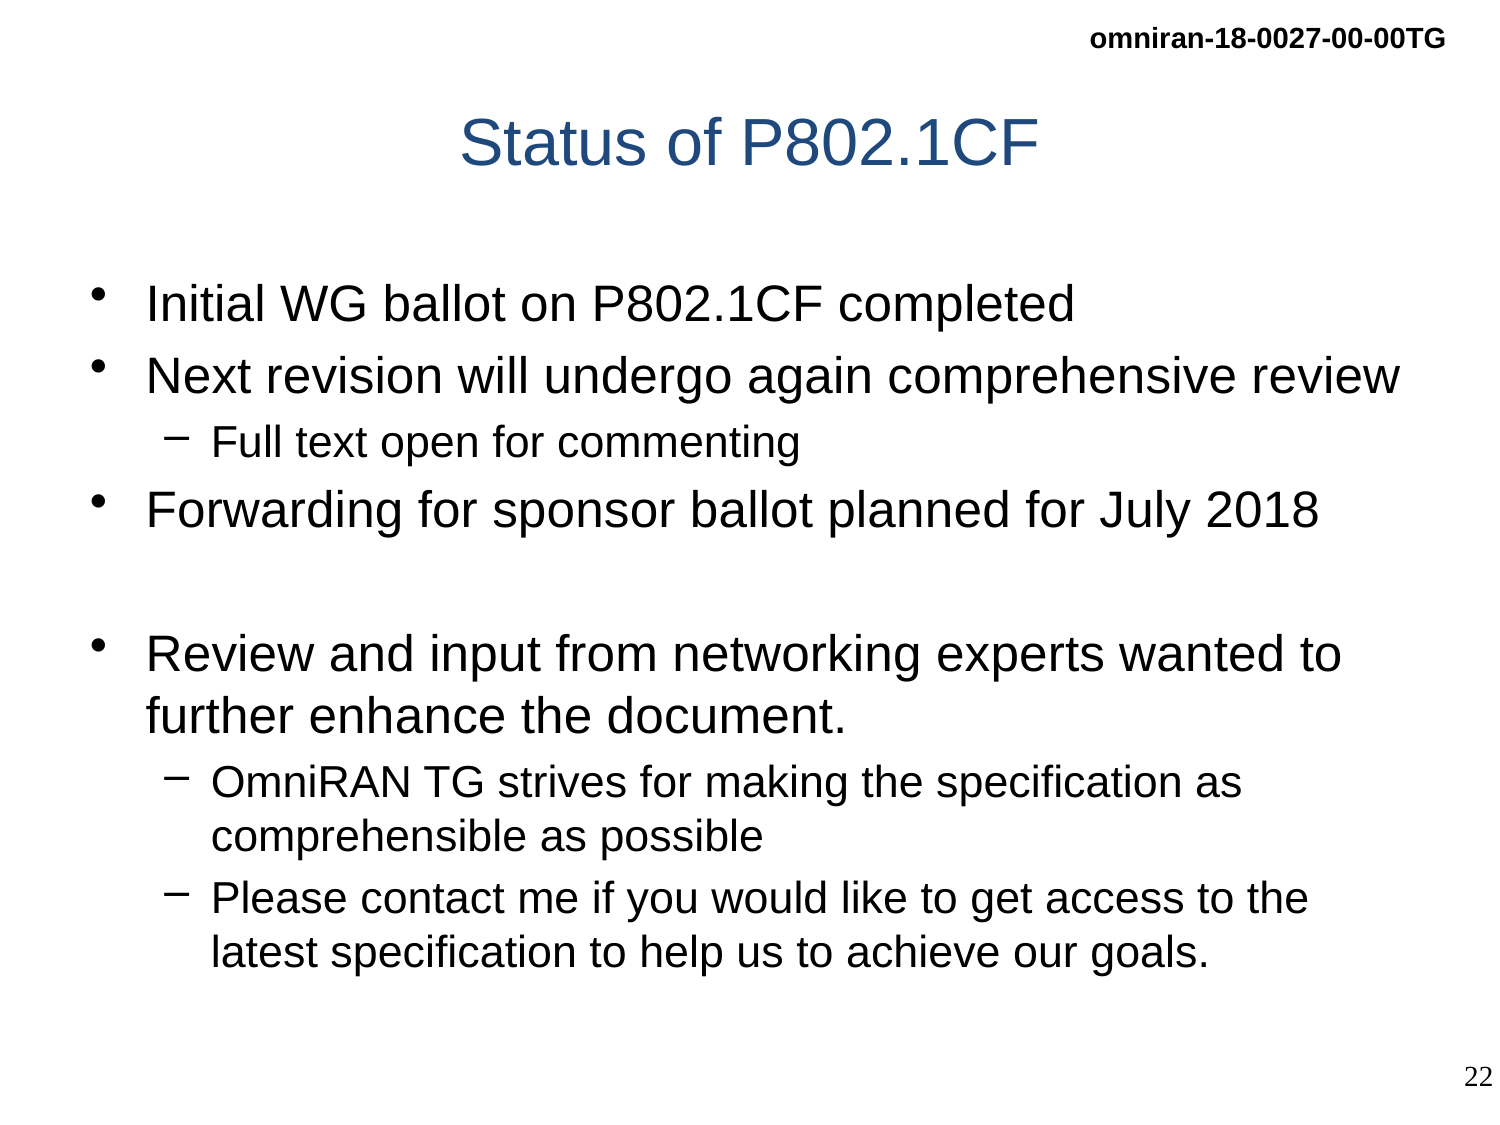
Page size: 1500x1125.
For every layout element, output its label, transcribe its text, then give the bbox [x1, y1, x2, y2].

title Status of P802.1CF [75, 45, 1425, 233]
list Initial WG ballot on P802.1CF completed Next revision will undergo again comprehensive review Full text open for commenting Forwarding for sponsor ballot planned for July 2018 Review and input from networking experts wanted to further enhance the document. OmniRAN TG strives for making the specification as comprehensible as possible Please contact me if you would like to get access to the latest specification to help us to achieve our goals. [75, 262, 1425, 1005]
